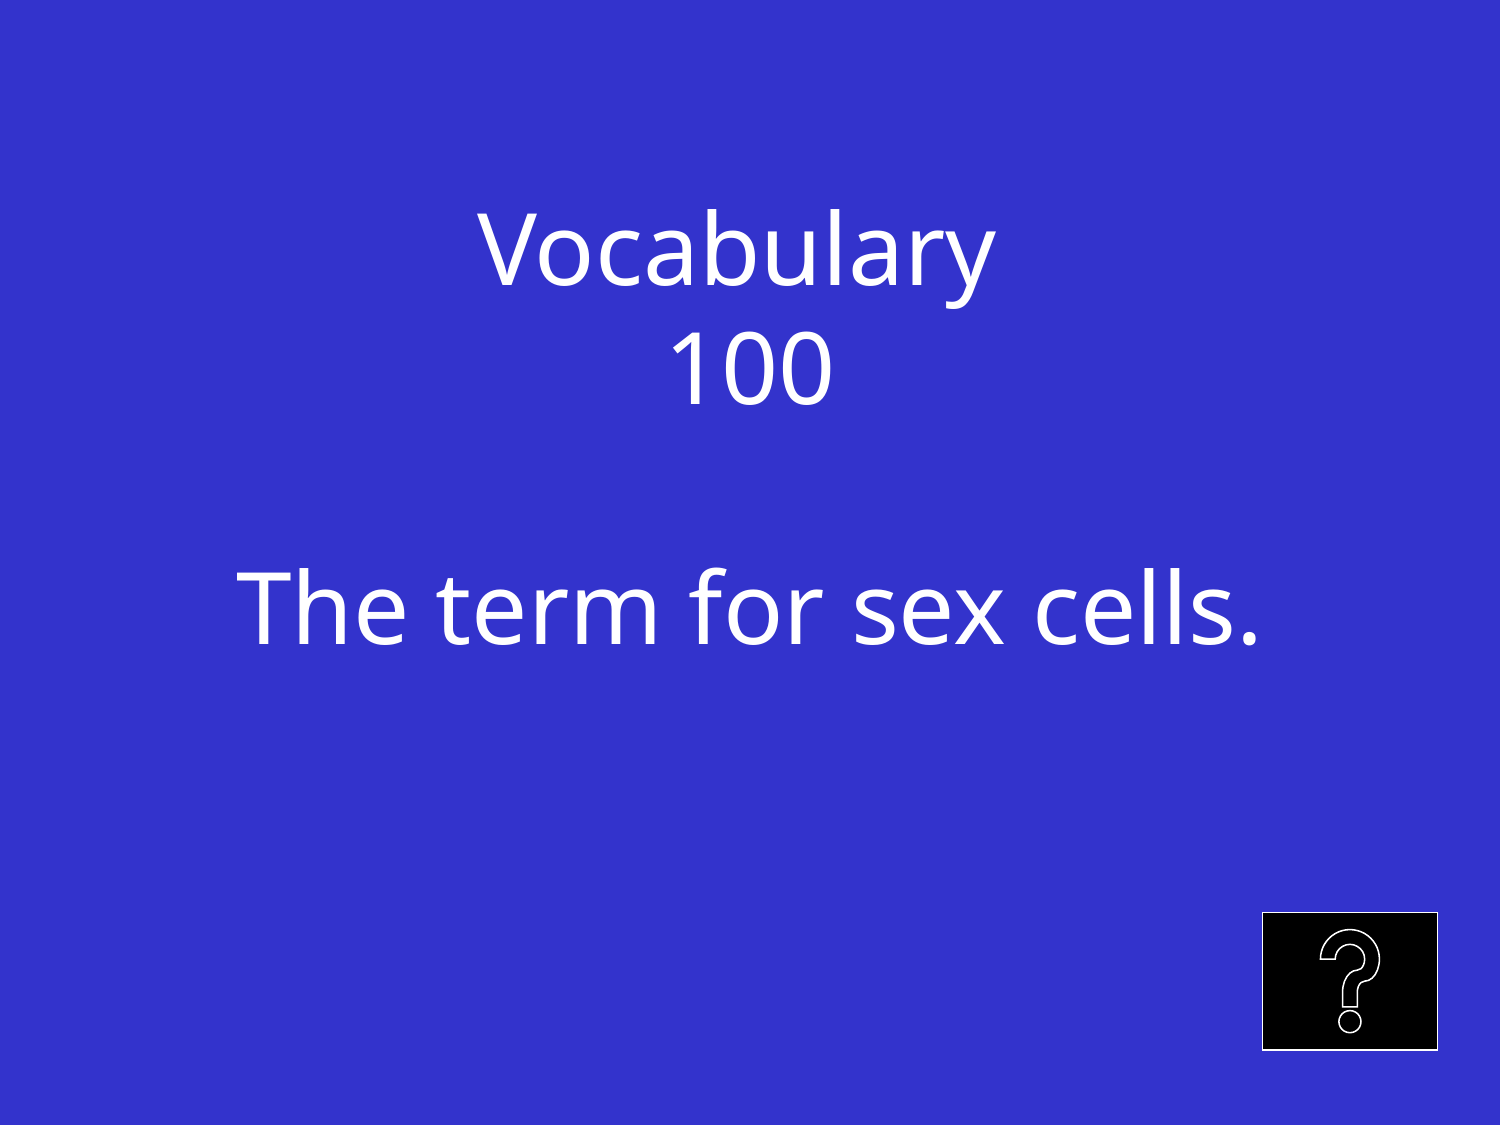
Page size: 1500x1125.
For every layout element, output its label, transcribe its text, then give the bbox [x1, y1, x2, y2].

title Vocabulary 100 The term for sex cells. [112, 212, 1388, 638]
text_box [1262, 912, 1438, 1050]
